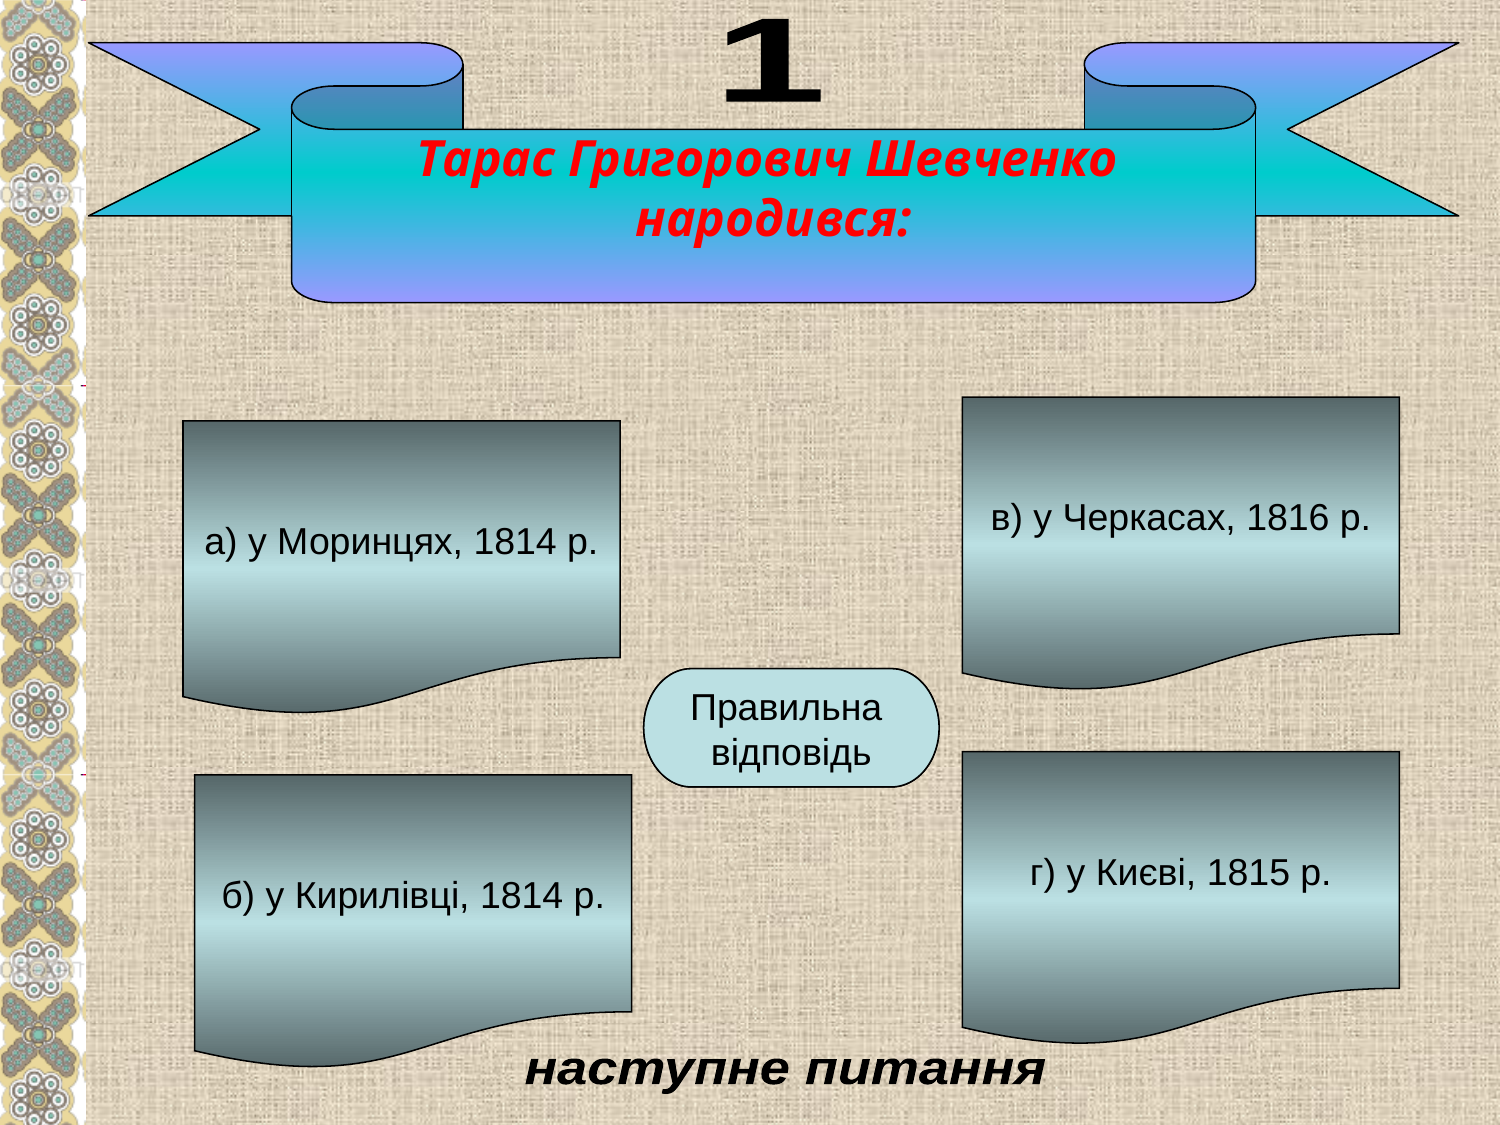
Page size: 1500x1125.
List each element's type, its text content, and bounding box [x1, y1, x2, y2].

text_box а) у Моринцях, 1814 р. [183, 420, 621, 713]
picture [0, 0, 1500, 1125]
text_box Тарас Григорович Шевченко народився: [90, 42, 1459, 303]
text_box Правильна відповідь [643, 668, 940, 787]
text_box б) у Кирилівці, 1814 р. [194, 774, 632, 1067]
text_box в) у Черкасах, 1816 р. [962, 397, 1400, 689]
text_box г) у Києві, 1815 р. [962, 751, 1400, 1044]
